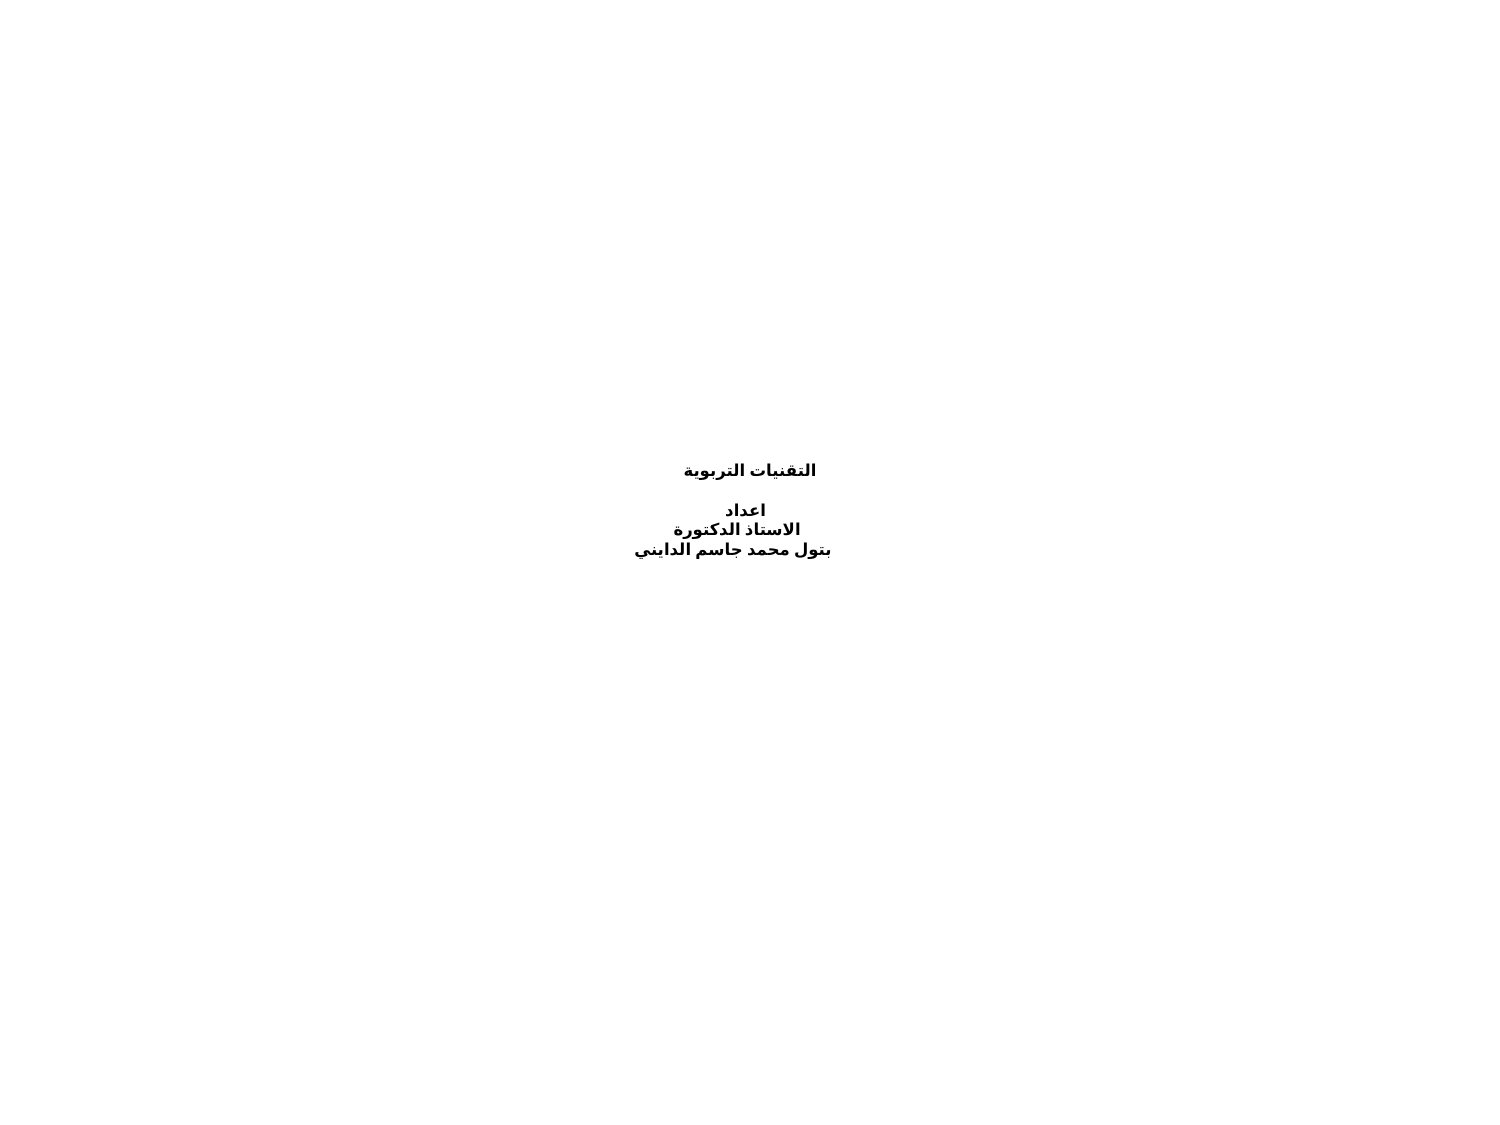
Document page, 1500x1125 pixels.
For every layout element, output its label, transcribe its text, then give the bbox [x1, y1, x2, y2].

title التقنيات التربوية اعداد الاستاذ الدكتورة بتول محمد جاسم الدايني [112, 349, 1388, 591]
